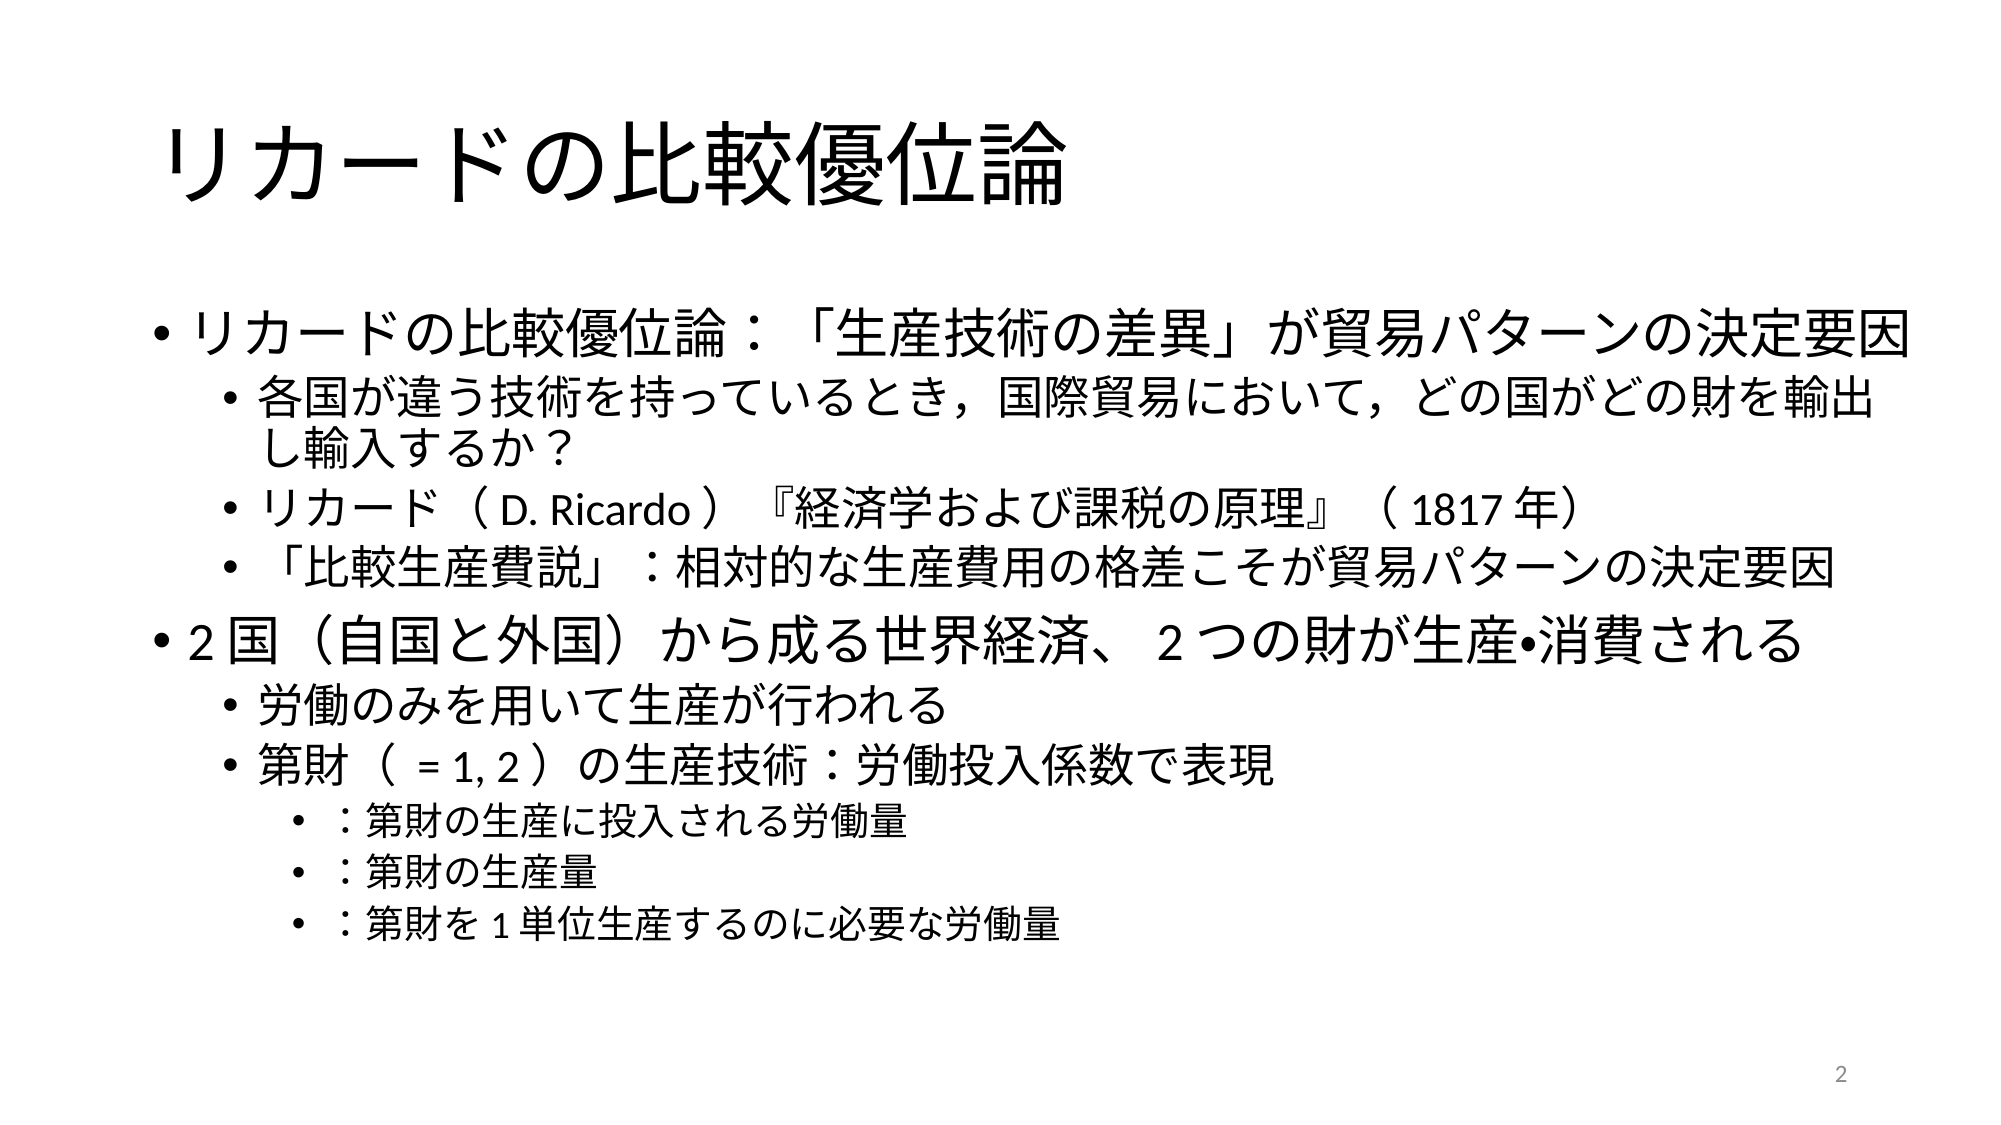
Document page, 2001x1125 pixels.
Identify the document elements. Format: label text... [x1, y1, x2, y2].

title リカードの比較優位論 [137, 59, 1863, 278]
slide_number 2 [1412, 1042, 1863, 1103]
